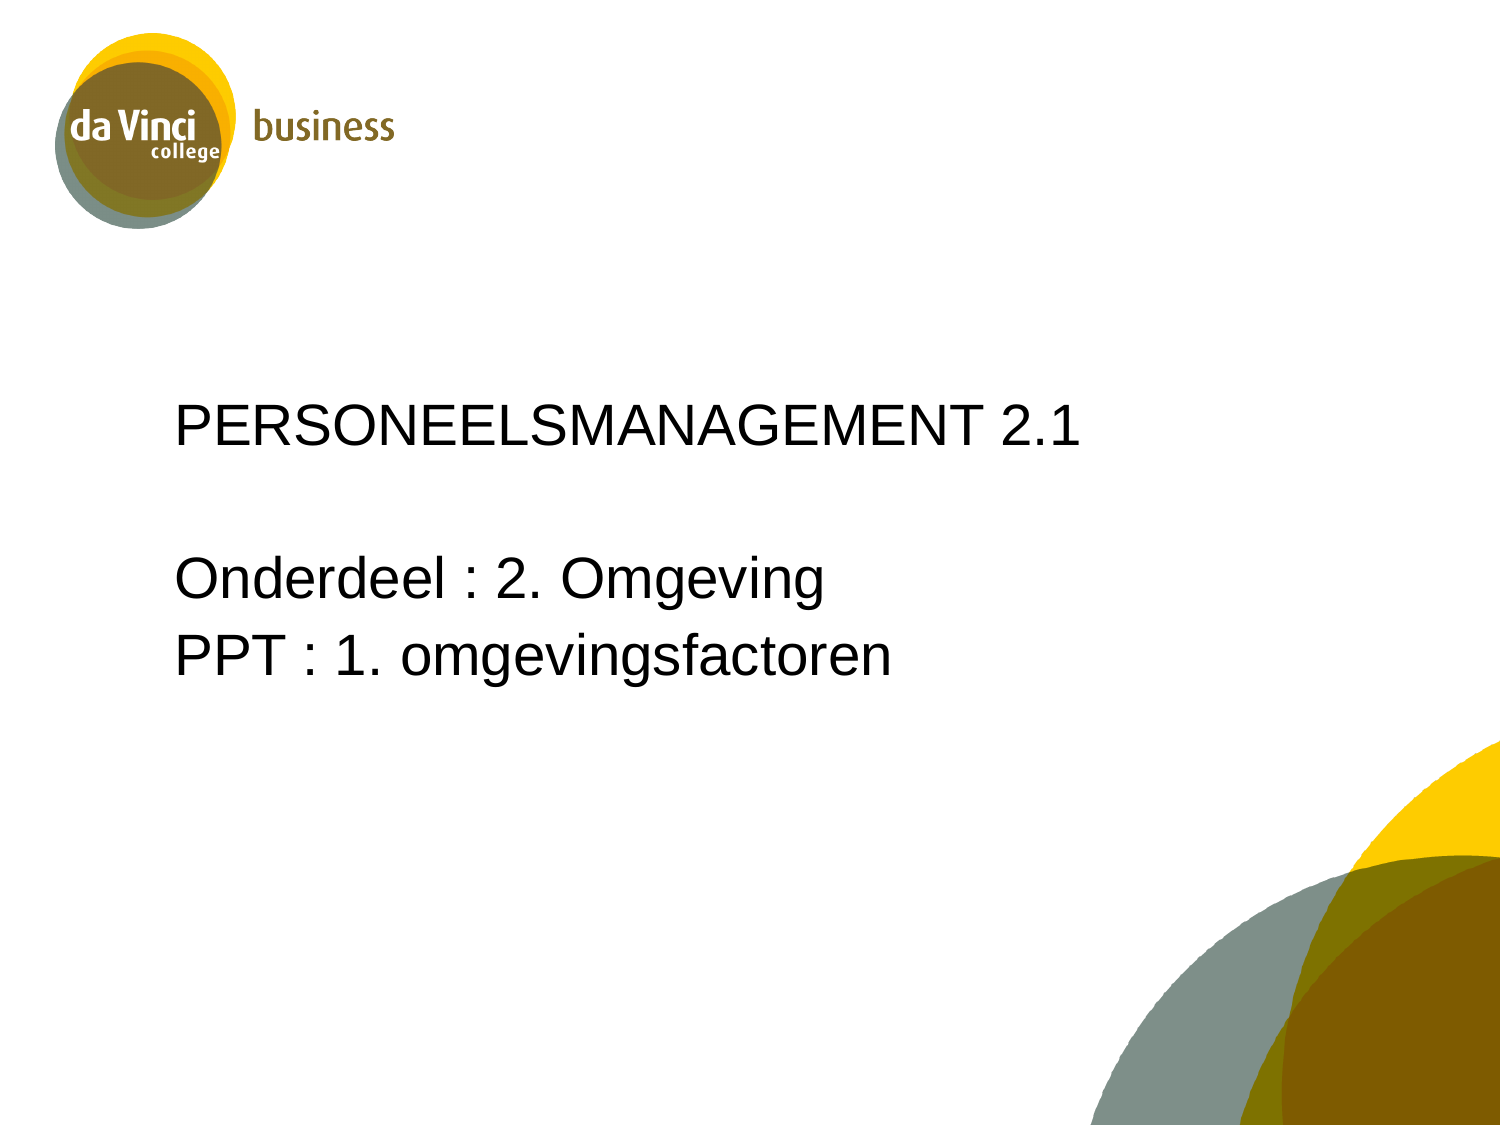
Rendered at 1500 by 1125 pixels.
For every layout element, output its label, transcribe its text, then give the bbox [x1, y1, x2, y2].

list PERSONEELSMANAGEMENT 2.1 Onderdeel : 2. Omgeving PPT : 1. omgevingsfactoren [159, 385, 1425, 1005]
picture [55, 33, 394, 229]
picture [66, 727, 1500, 1125]
